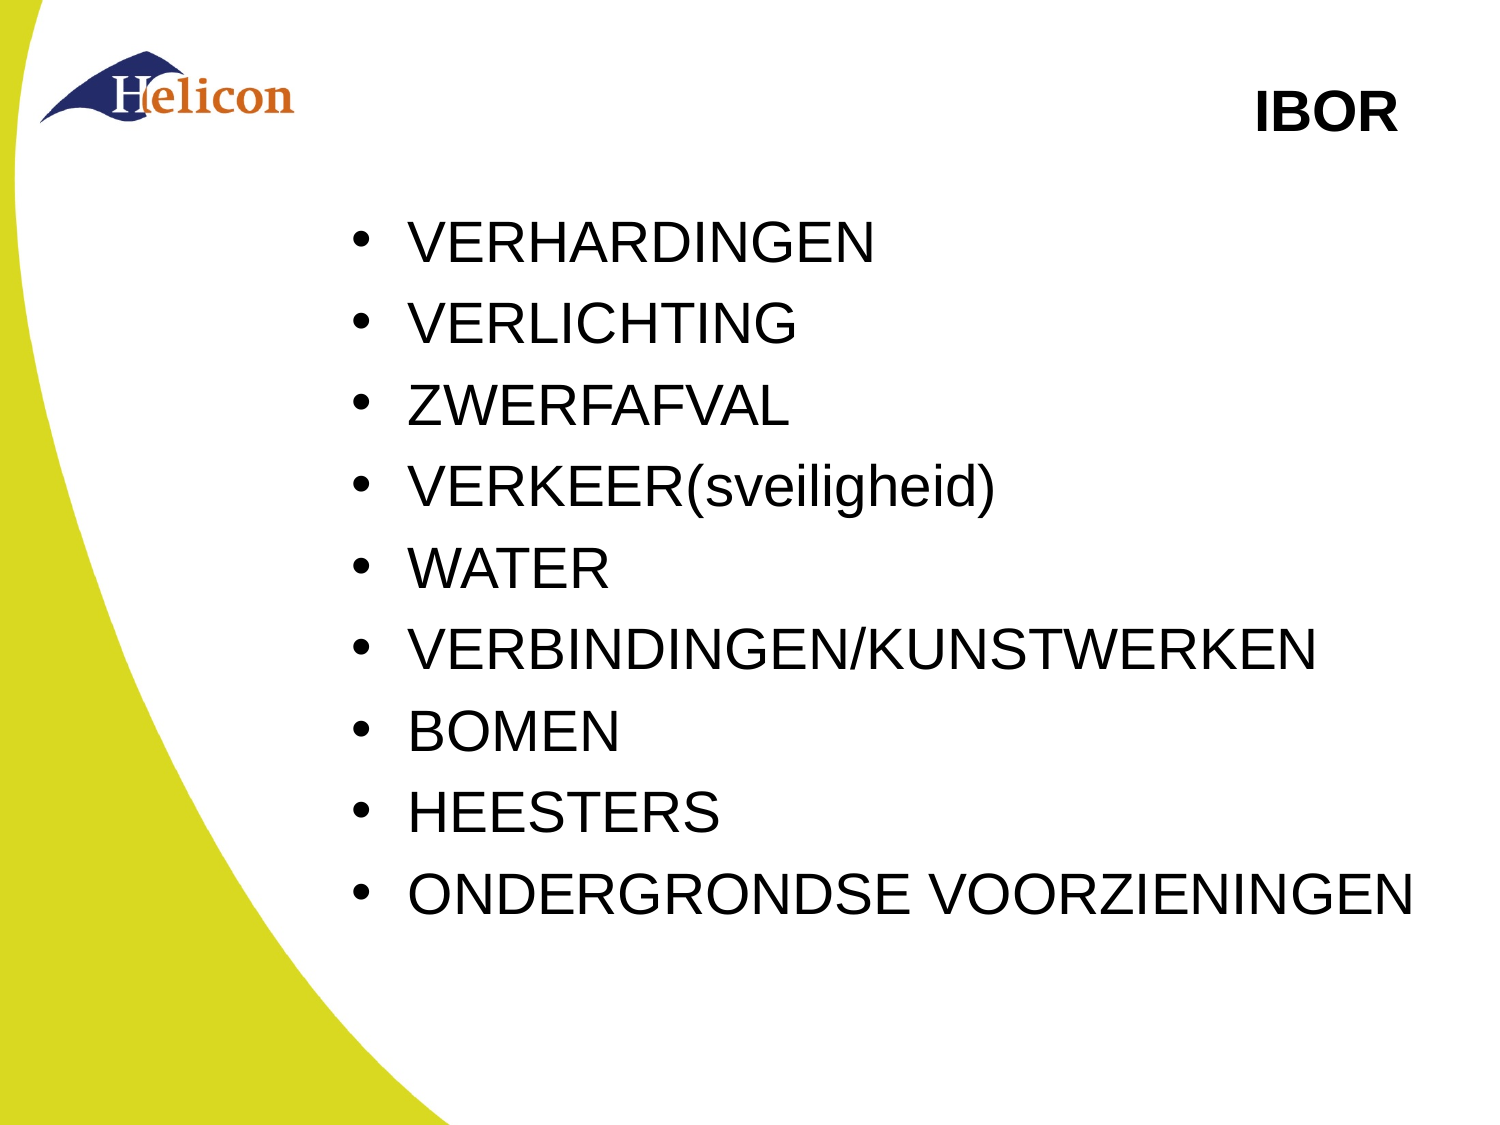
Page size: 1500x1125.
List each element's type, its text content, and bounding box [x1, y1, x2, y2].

picture [0, 0, 1500, 1125]
title IBOR [324, 54, 1415, 161]
list VERHARDINGEN VERLICHTING ZWERFAFVAL VERKEER(sveiligheid) WATER VERBINDINGEN/KUNSTWERKEN BOMEN HEESTERS ONDERGRONDSE VOORZIENINGEN [336, 196, 1471, 1005]
